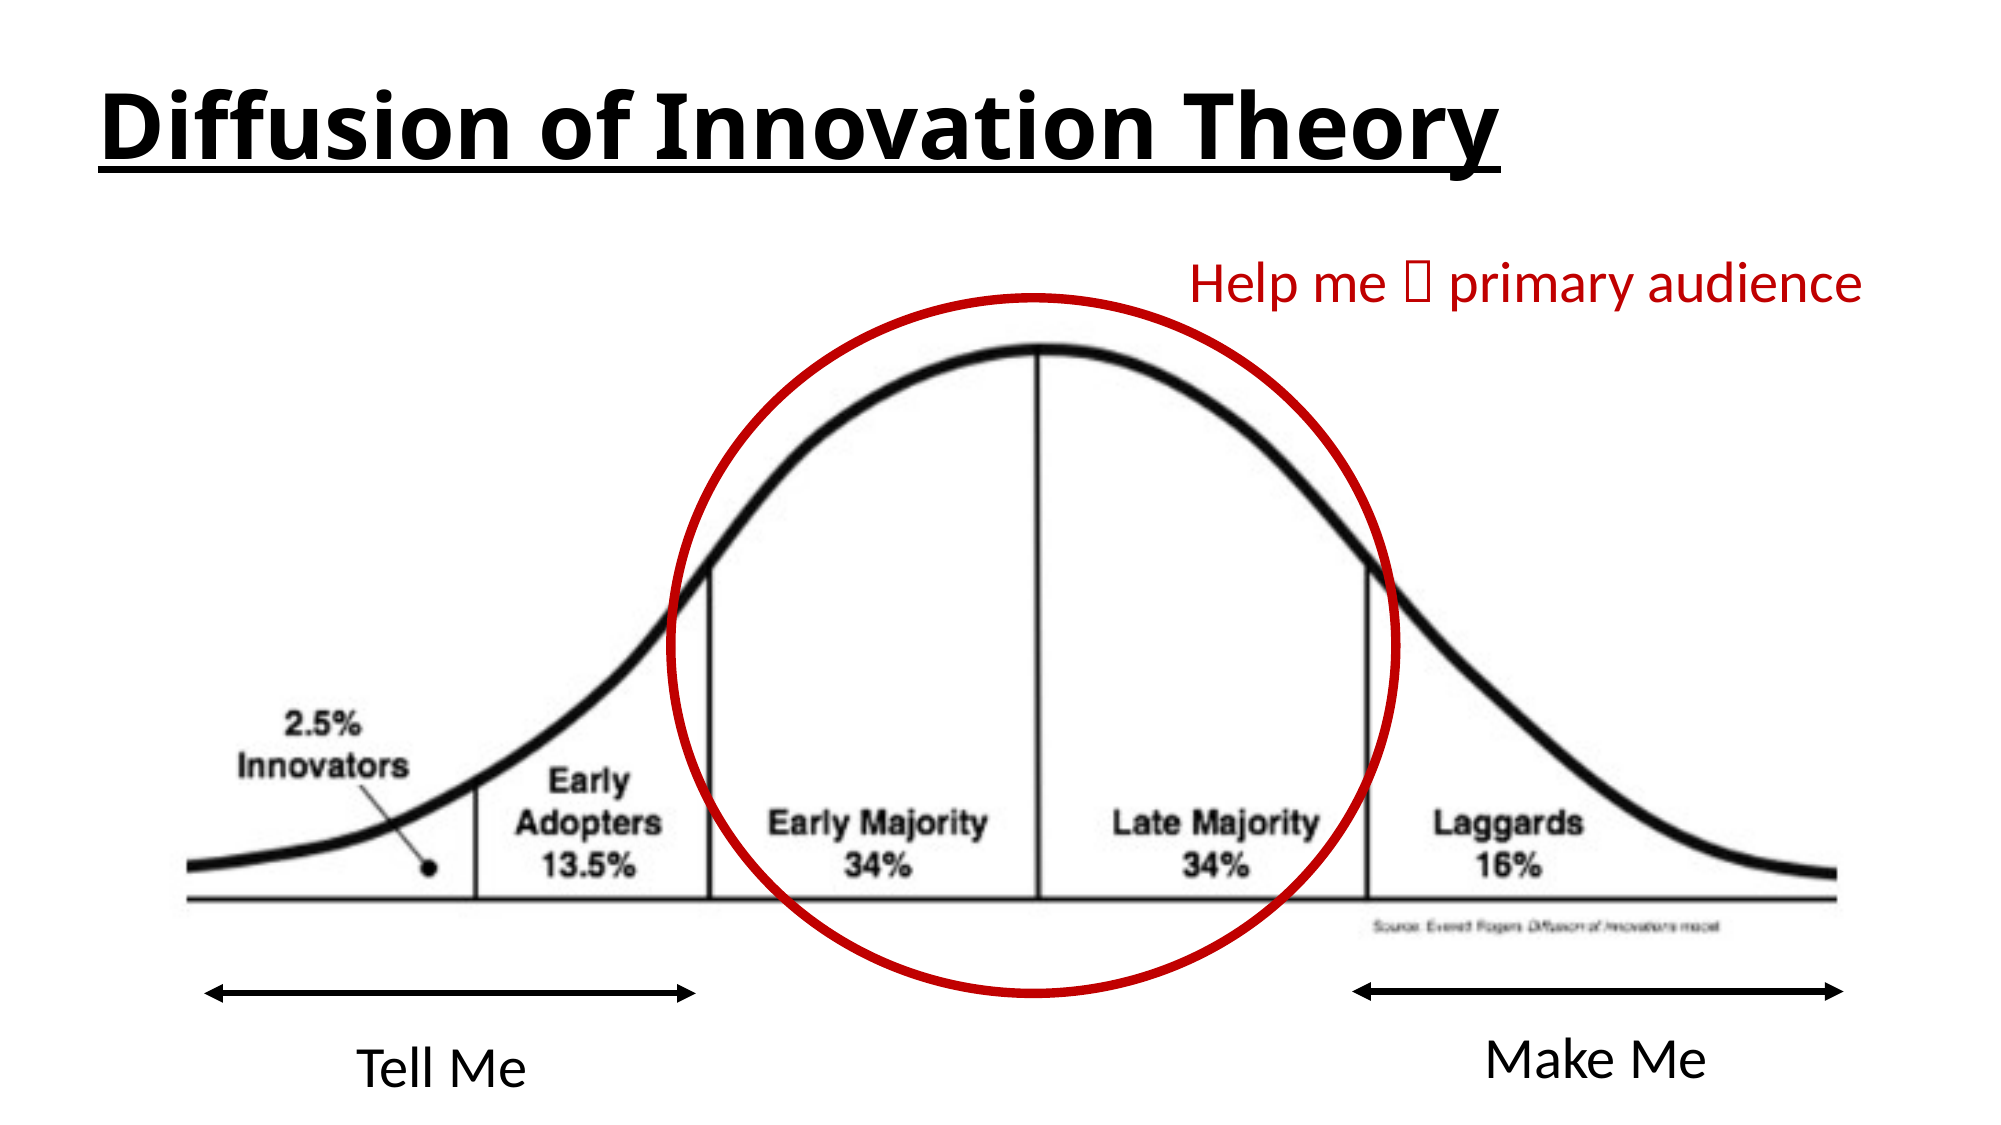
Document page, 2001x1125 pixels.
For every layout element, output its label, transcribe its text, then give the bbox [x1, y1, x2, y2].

text_box [916, 976, 1150, 995]
title Diffusion of Innovation Theory [82, 59, 1863, 200]
text_box Help me  primary audience [1174, 236, 1942, 279]
picture [0, 279, 2000, 976]
text_box Tell Me [341, 1022, 559, 1107]
text_box Make Me [1469, 1013, 1726, 1098]
